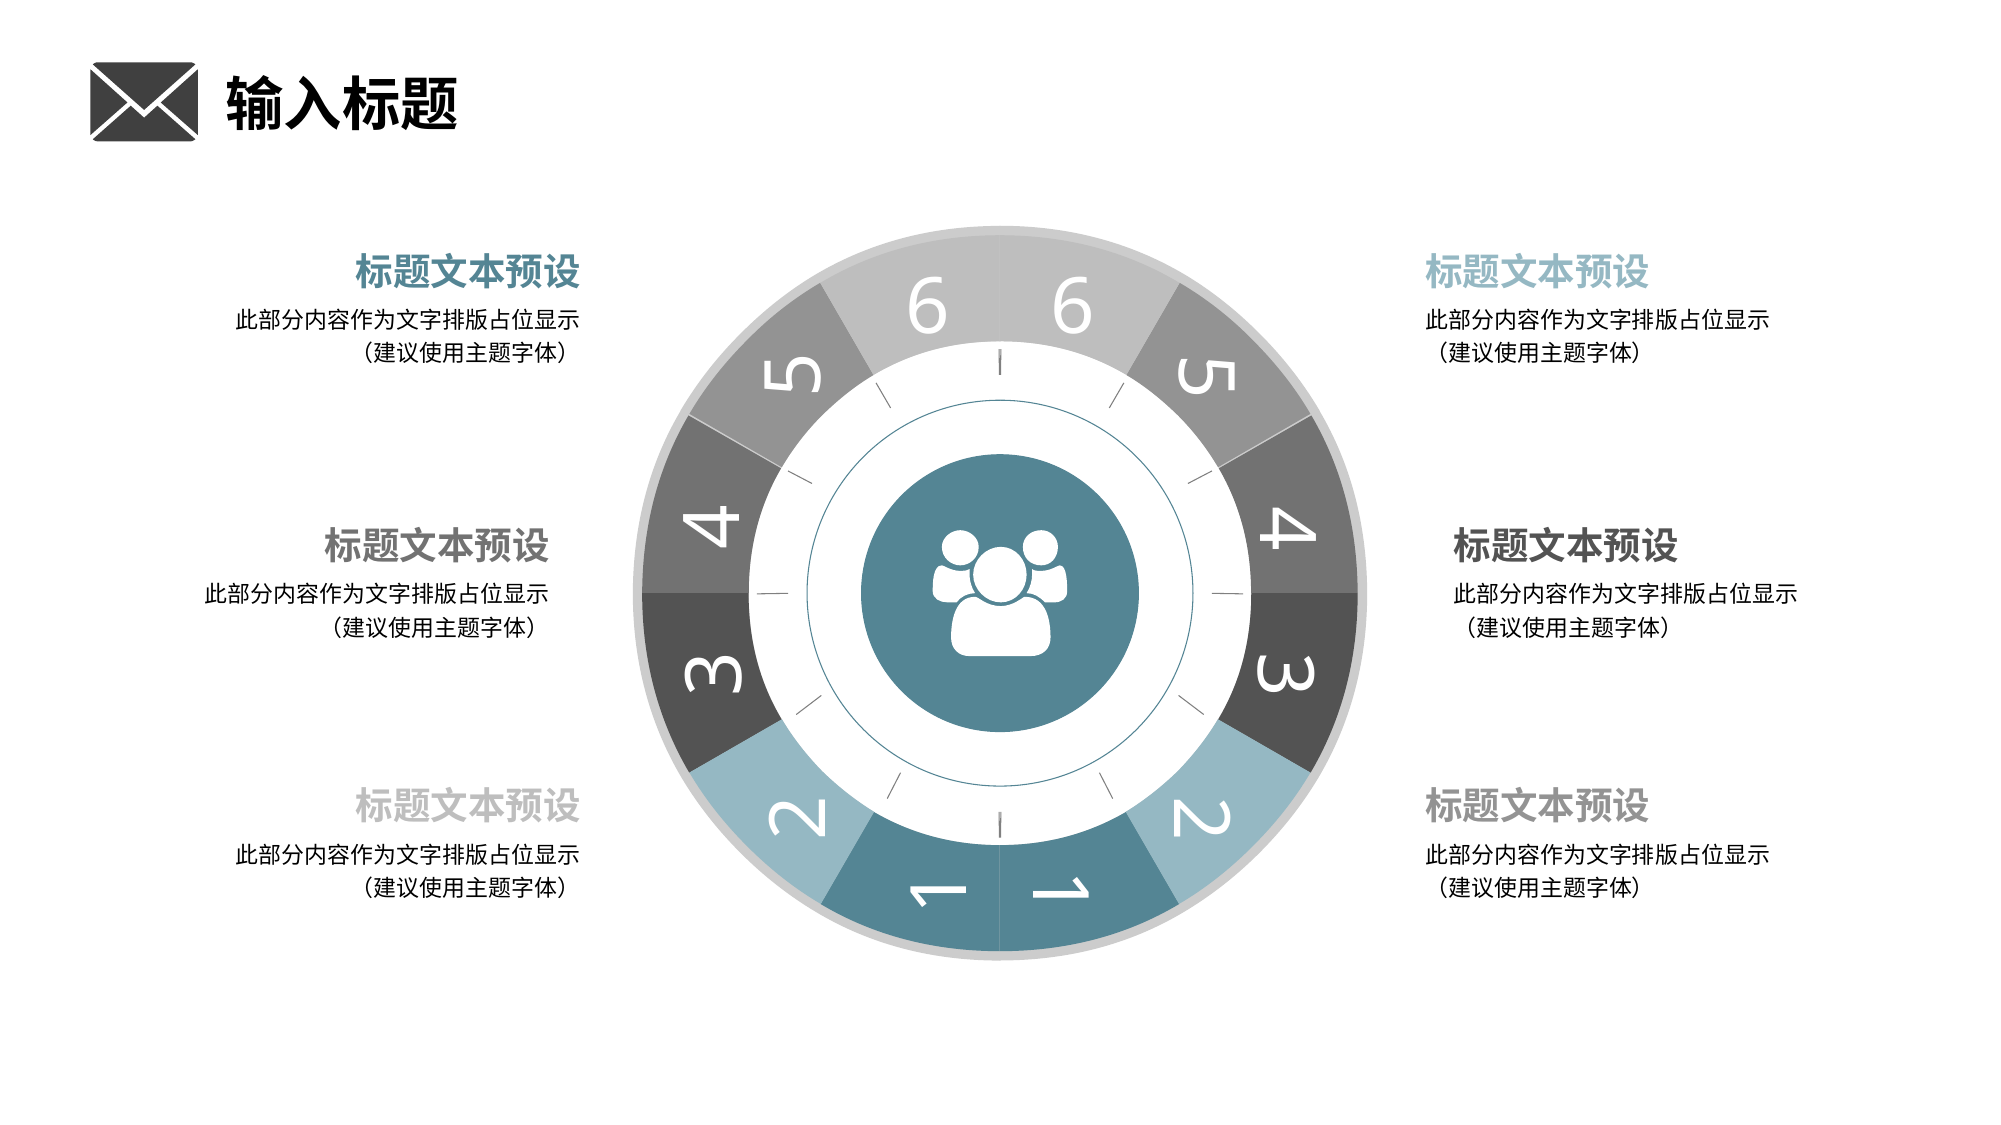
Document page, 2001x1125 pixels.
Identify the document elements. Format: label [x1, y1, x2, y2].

text_box [90, 59, 481, 146]
text_box [134, 225, 1869, 961]
